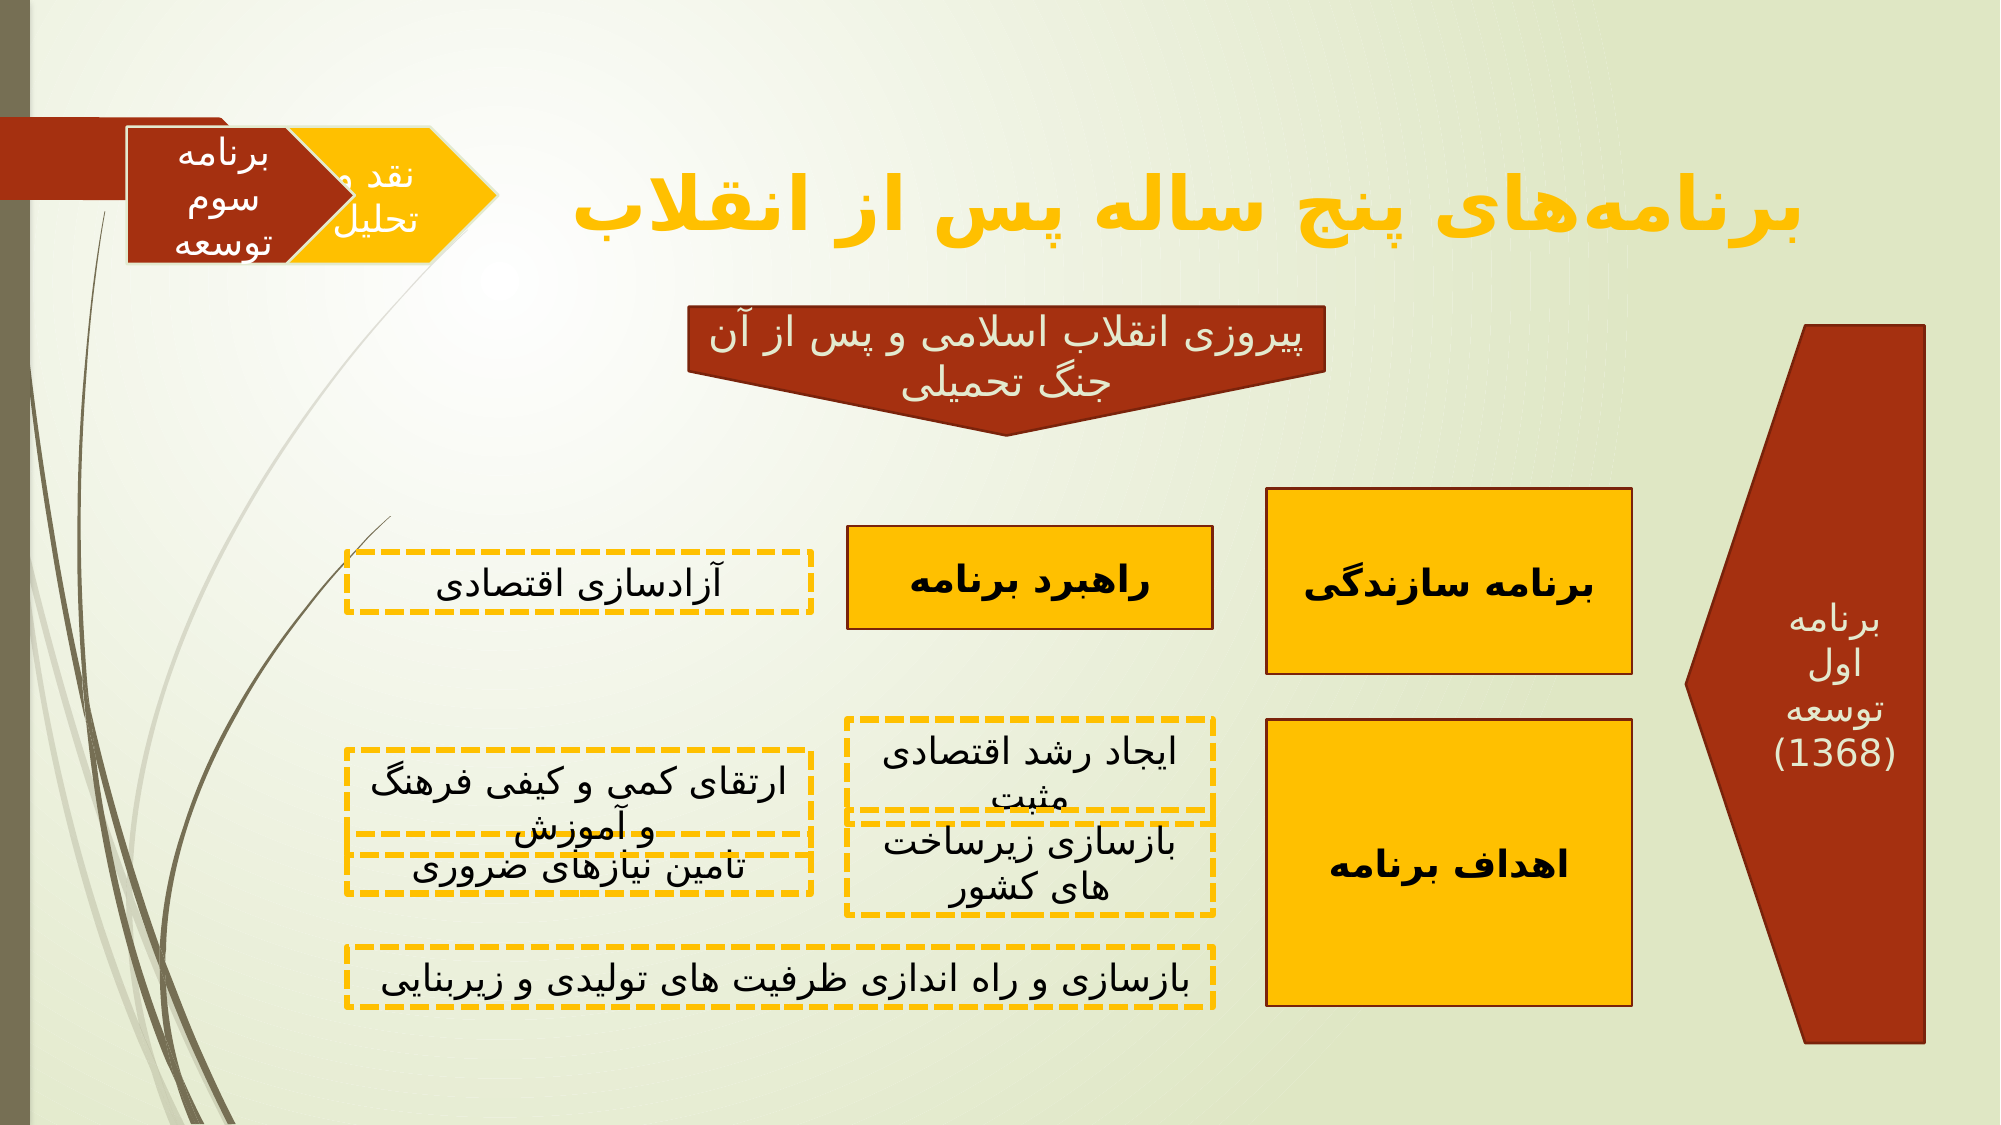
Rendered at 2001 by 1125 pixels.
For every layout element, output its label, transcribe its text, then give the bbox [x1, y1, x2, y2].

text_box پیروزی انقلاب اسلامی و پس از آن جنگ تحمیلی [687, 305, 1326, 437]
text_box برنامه سوم توسعه [125, 125, 356, 266]
text_box تامین نیازهای ضروری [347, 855, 811, 894]
text_box برنامه‌های پنج ساله پس از انقلاب [498, 147, 1822, 253]
text_box ارتقای کمی و کیفی فرهنگ و آموزش [347, 749, 811, 855]
text_box نقد و تحلیل [287, 125, 500, 266]
text_box آزادسازی اقتصادی [347, 551, 811, 612]
text_box بازسازی زیرساخت های کشور [847, 810, 1213, 915]
text_box برنامه اول توسعه (1368) [1684, 324, 1926, 1045]
text_box برنامه سازندگی [1265, 487, 1633, 675]
text_box ایجاد رشد اقتصادی مثبت [847, 719, 1213, 810]
text_box بازسازی و راه اندازی ظرفیت های تولیدی و زیربنایی [347, 947, 1213, 1007]
text_box اهداف برنامه [1265, 718, 1633, 1007]
text_box راهبرد برنامه [846, 525, 1214, 630]
